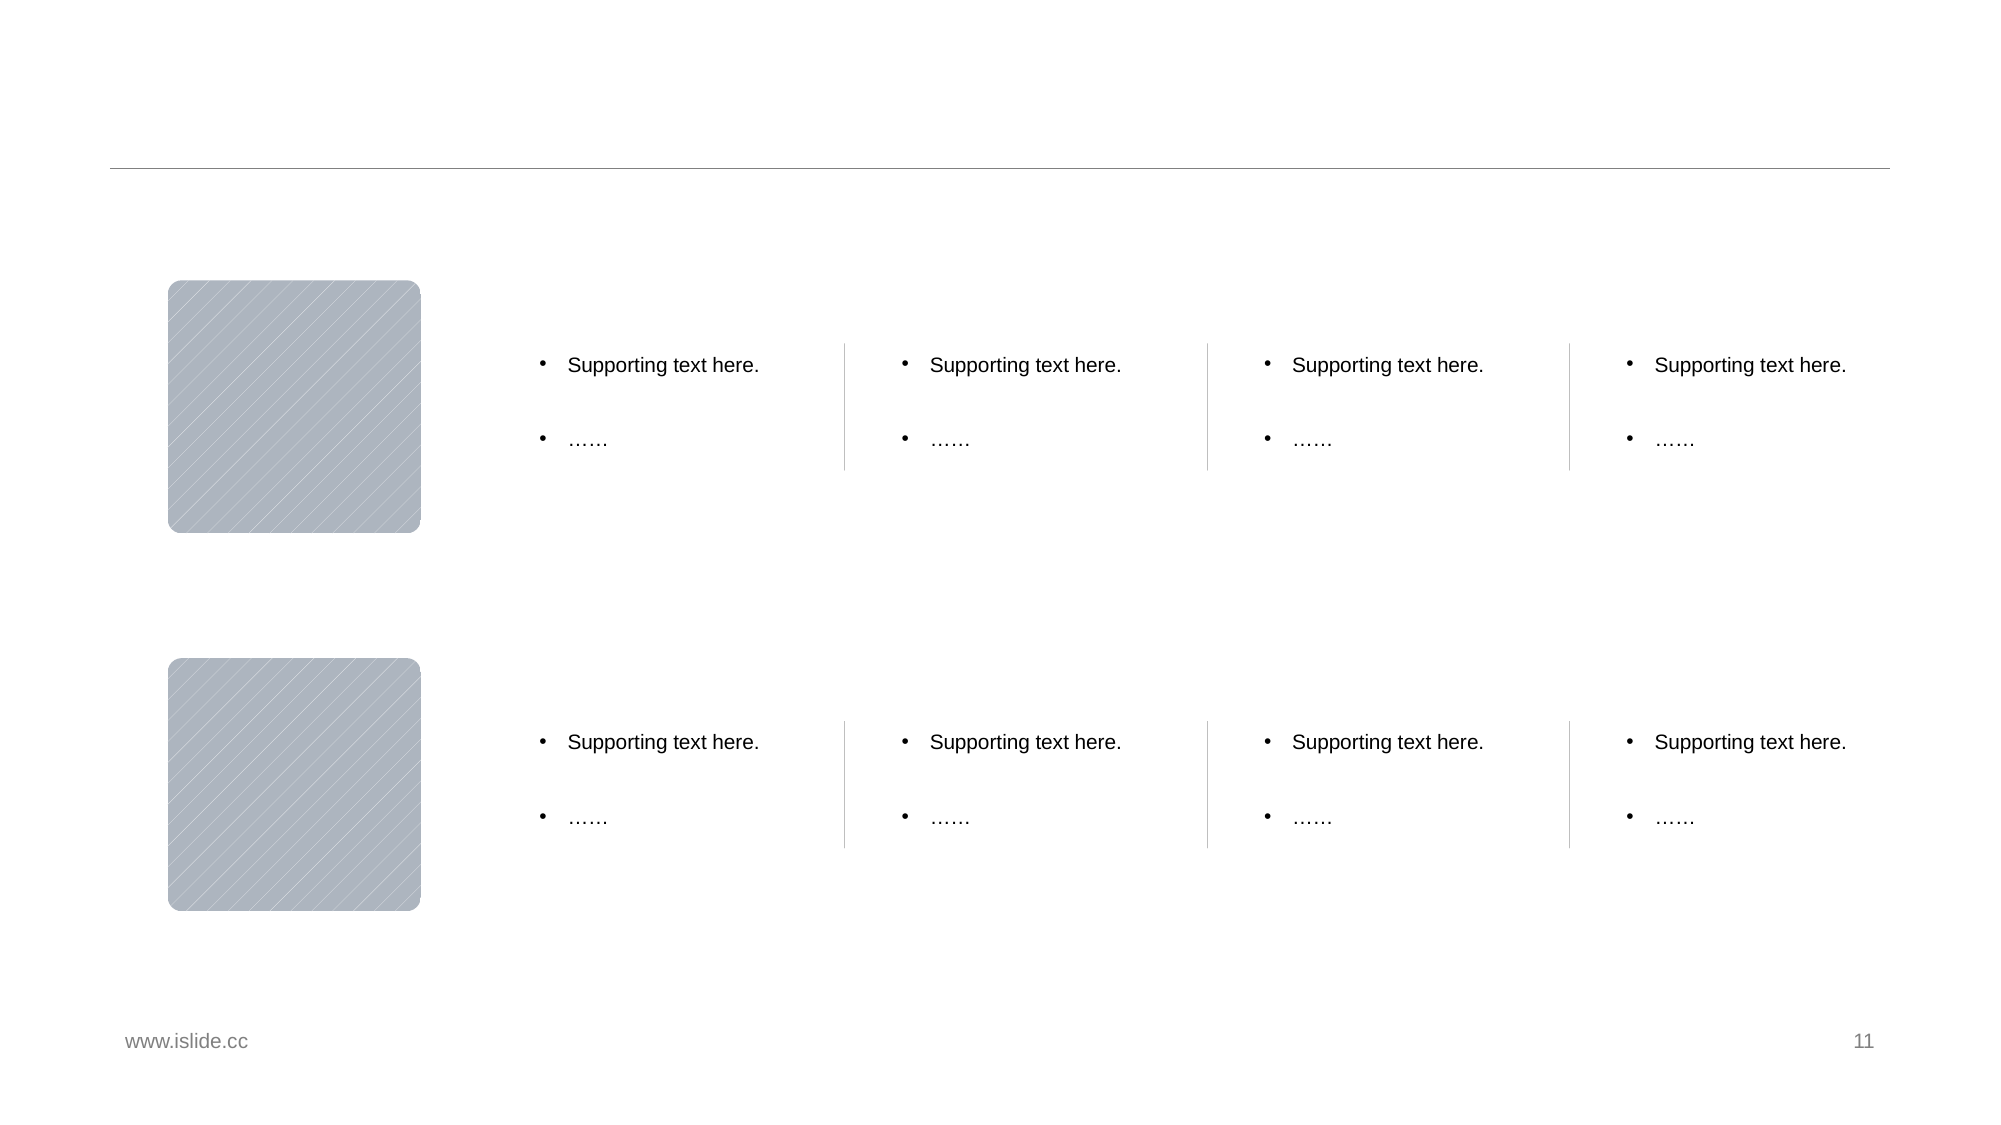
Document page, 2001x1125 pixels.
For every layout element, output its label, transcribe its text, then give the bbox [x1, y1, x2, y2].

footer www.islide.cc [109, 1023, 790, 1058]
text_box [167, 280, 1890, 912]
slide_number 11 [1412, 1023, 1890, 1058]
